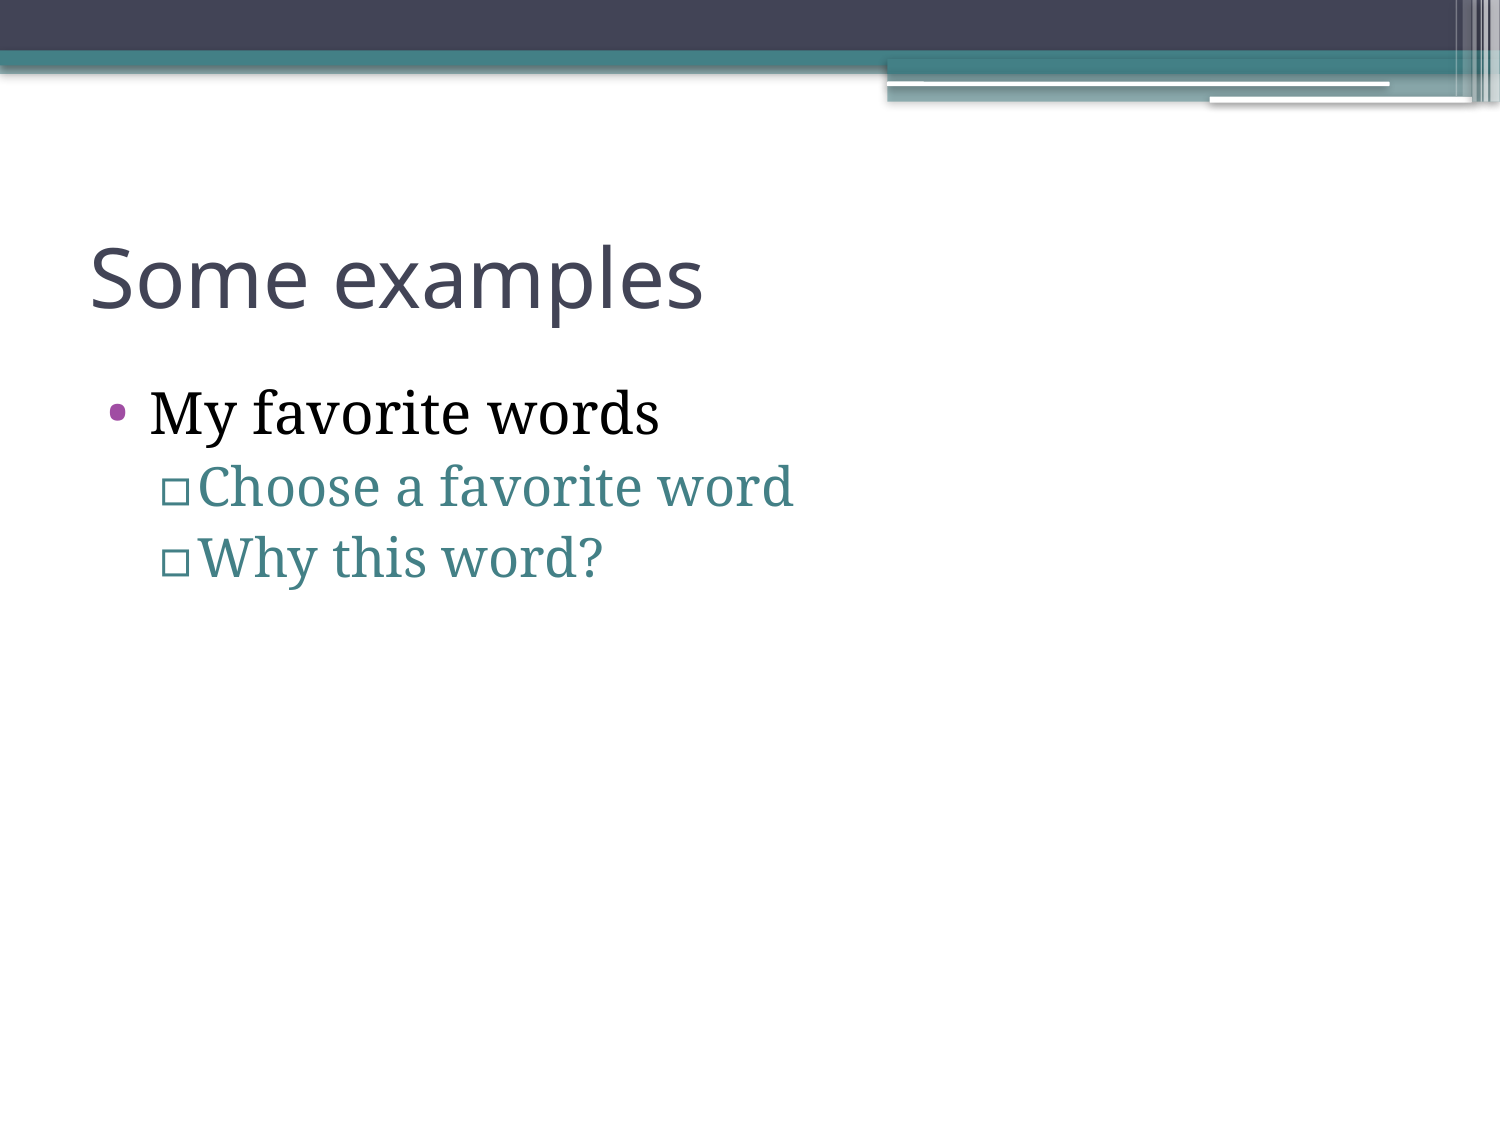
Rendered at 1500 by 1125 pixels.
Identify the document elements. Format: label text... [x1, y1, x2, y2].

list My favorite words Choose a favorite word Why this word? [75, 368, 1425, 1079]
title Some examples [75, 187, 1425, 363]
